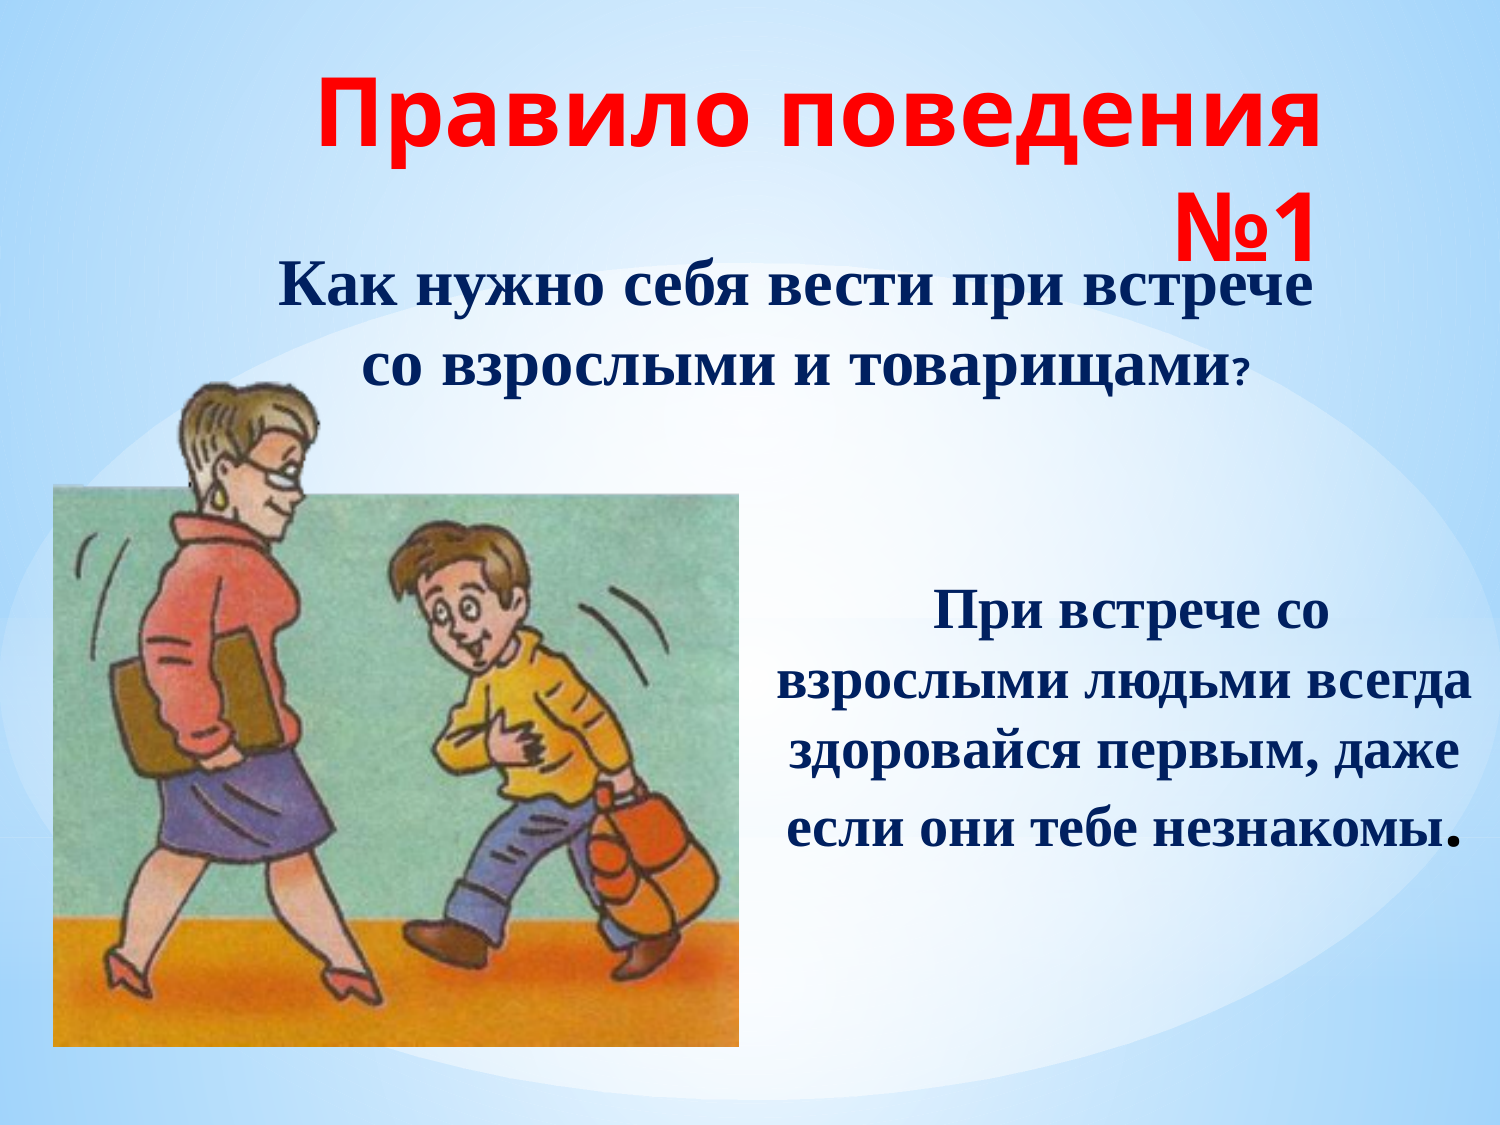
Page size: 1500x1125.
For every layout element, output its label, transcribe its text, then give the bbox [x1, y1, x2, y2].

picture [52, 361, 739, 1048]
title Правило поведения №1 [171, 42, 1341, 220]
text_box При встрече со взрослыми людьми всегда здоровайся первым, даже если они тебе незнакомы. [749, 562, 1500, 868]
text_box Как нужно себя вести при встрече со взрослыми и товарищами? [264, 231, 1348, 407]
